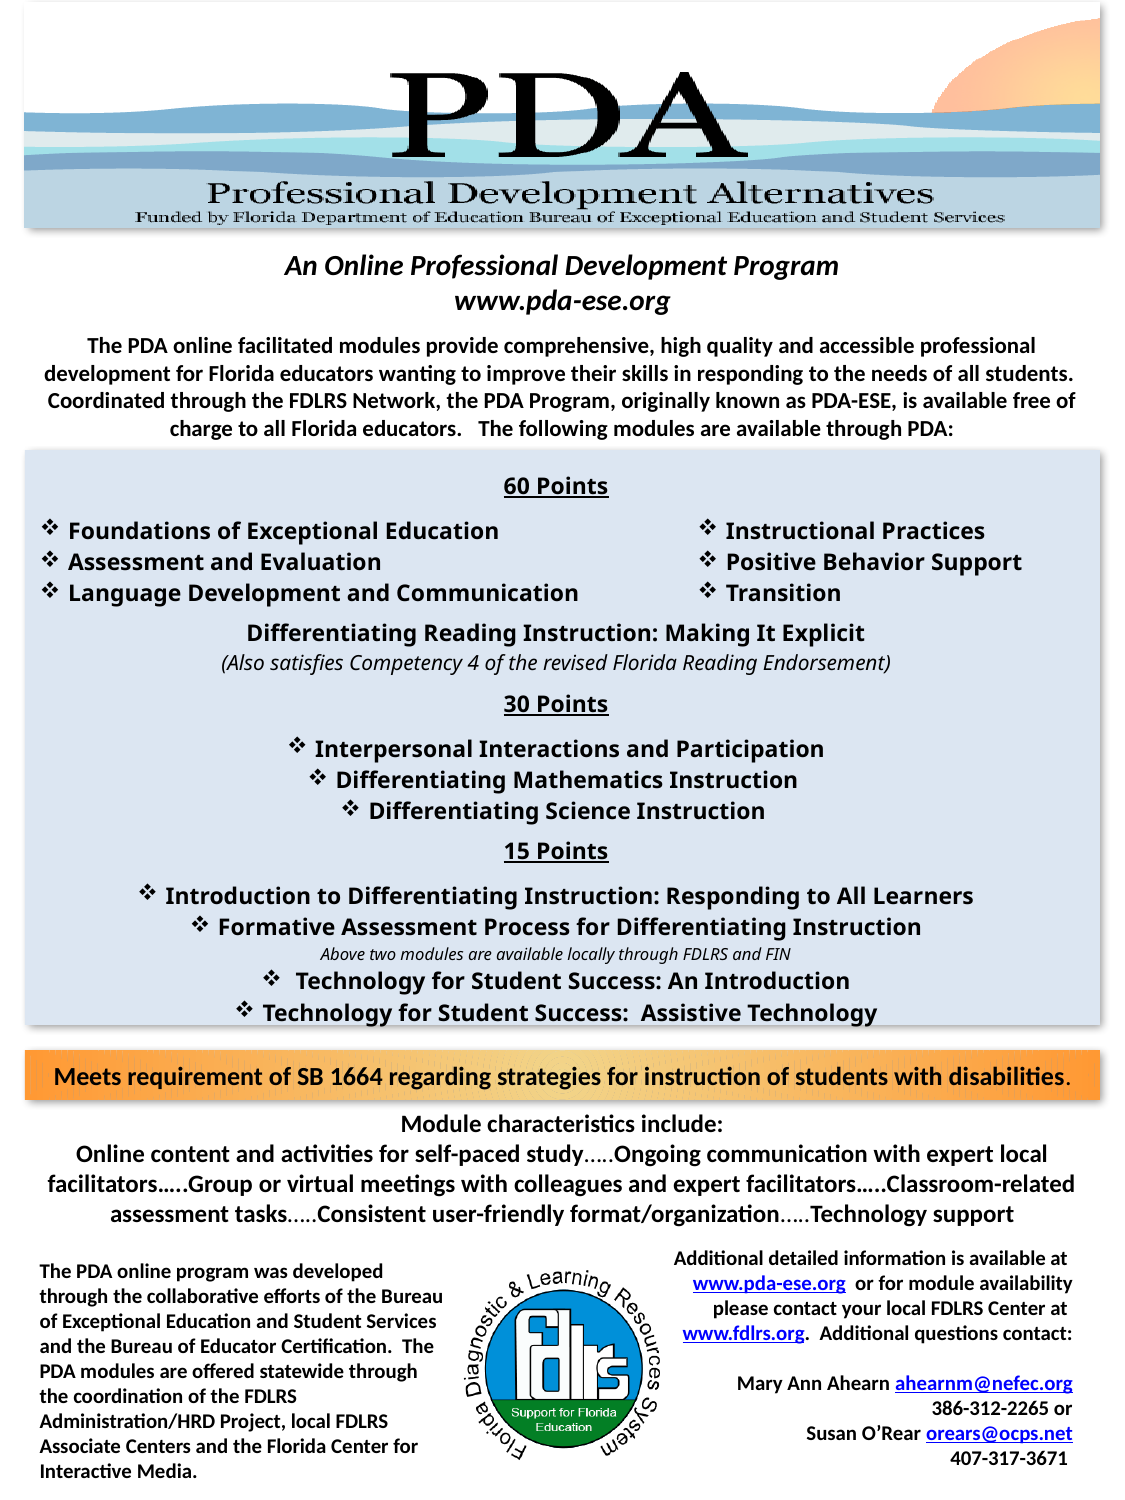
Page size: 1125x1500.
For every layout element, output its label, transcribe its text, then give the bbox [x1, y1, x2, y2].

table_cell 15 Points [25, 828, 1087, 872]
table_header 60 Points [25, 463, 1087, 507]
text_box An Online Professional Development Program www.pda-ese.org [60, 239, 1065, 323]
table_cell Introduction to Differentiating Instruction: Responding to All Learners Formative Assessment Process for Differentiating Instruction Above two modules are available locally through FDLRS and FIN Technology for Student Success: An Introduction Technology for Student Success: Assistive Technology [25, 872, 1087, 1025]
text_box [24, 449, 1101, 1026]
text_box Module characteristics include: Online content and activities for self-paced study…..Ongoing communication with expert local facilitators…..Group or virtual meetings with colleagues and expert facilitators…..Classroom-related assessment tasks…..Consistent user-friendly format/organization…..Technology support [24, 1109, 1100, 1235]
table_cell Interpersonal Interactions and Participation Differentiating Mathematics Instruction Differentiating Science Instruction [25, 725, 1087, 828]
picture [24, 2, 1101, 229]
text_box The PDA online program was developed through the collaborative efforts of the Bureau of Exceptional Education and Student Services and the Bureau of Educator Certification. The PDA modules are offered statewide through the coordination of the FDLRS Administration/HRD Project, local FDLRS Associate Centers and the Florida Center for Interactive Media. [24, 1250, 463, 1490]
picture [455, 1262, 669, 1476]
table_cell 30 Points [25, 681, 1087, 725]
table_cell Foundations of Exceptional Education Assessment and Evaluation Language Development and Communication [25, 507, 683, 610]
text_box Additional detailed information is available at www.pda-ese.org or for module availability please contact your local FDLRS Center at www.fdlrs.org. Additional questions contact: Mary Ann Ahearn ahearnm@nefec.org 386-312-2265 or Susan O’Rear orears@ocps.net 407-317-3671 [637, 1237, 1088, 1478]
table_cell Differentiating Reading Instruction: Making It Explicit (Also satisfies Competency 4 of the revised Florida Reading Endorsement) [25, 610, 1087, 681]
text_box Meets requirement of SB 1664 regarding strategies for instruction of students with disabilities. [23, 1048, 1102, 1102]
table_cell Instructional Practices Positive Behavior Support Transition [683, 507, 1087, 610]
text_box The PDA online facilitated modules provide comprehensive, high quality and accessible professional development for Florida educators wanting to improve their skills in responding to the needs of all students. Coordinated through the FDLRS Network, the PDA Program, originally known as PDA-ESE, is available free of charge to all Florida educators. The following modules are available through PDA: [24, 323, 1100, 449]
